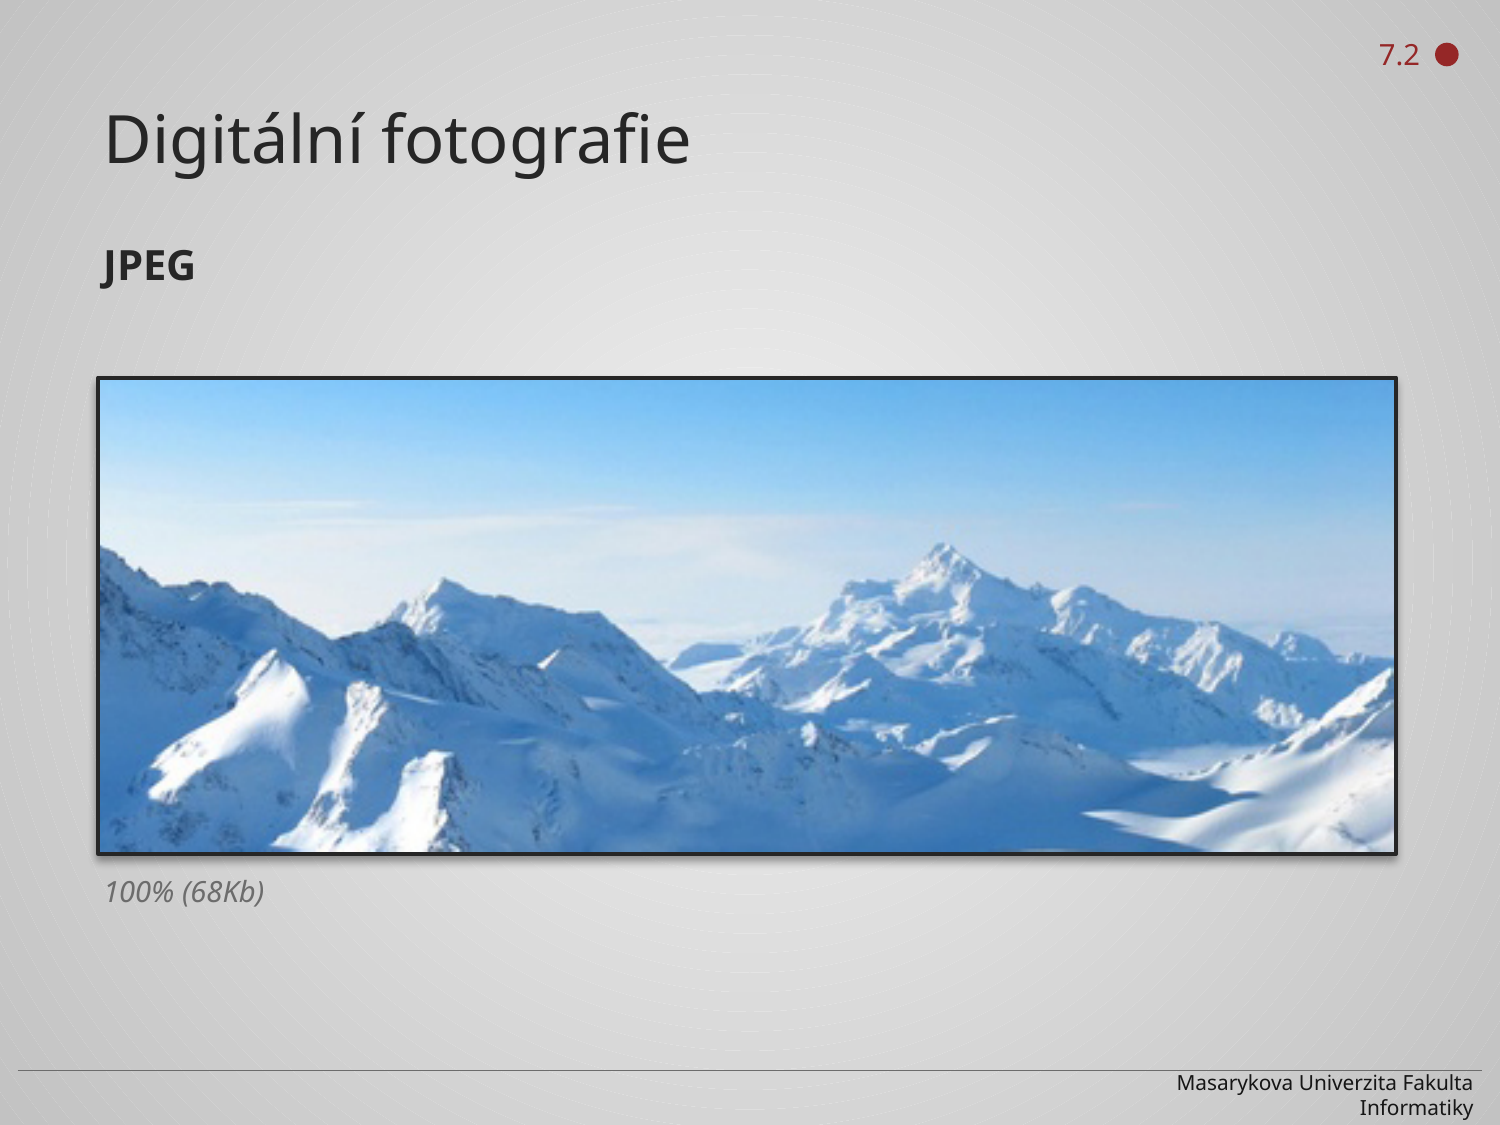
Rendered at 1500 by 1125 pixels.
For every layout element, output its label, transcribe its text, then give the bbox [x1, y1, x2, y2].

text_box Digitální fotografie [88, 89, 1436, 231]
picture [100, 379, 1395, 852]
footer Masarykova Univerzita Fakulta Informatiky [1092, 1065, 1489, 1125]
text_box JPEG [88, 231, 1436, 297]
text_box 100% (68Kb) [88, 866, 1436, 917]
text_box 7.2 [1364, 29, 1459, 79]
